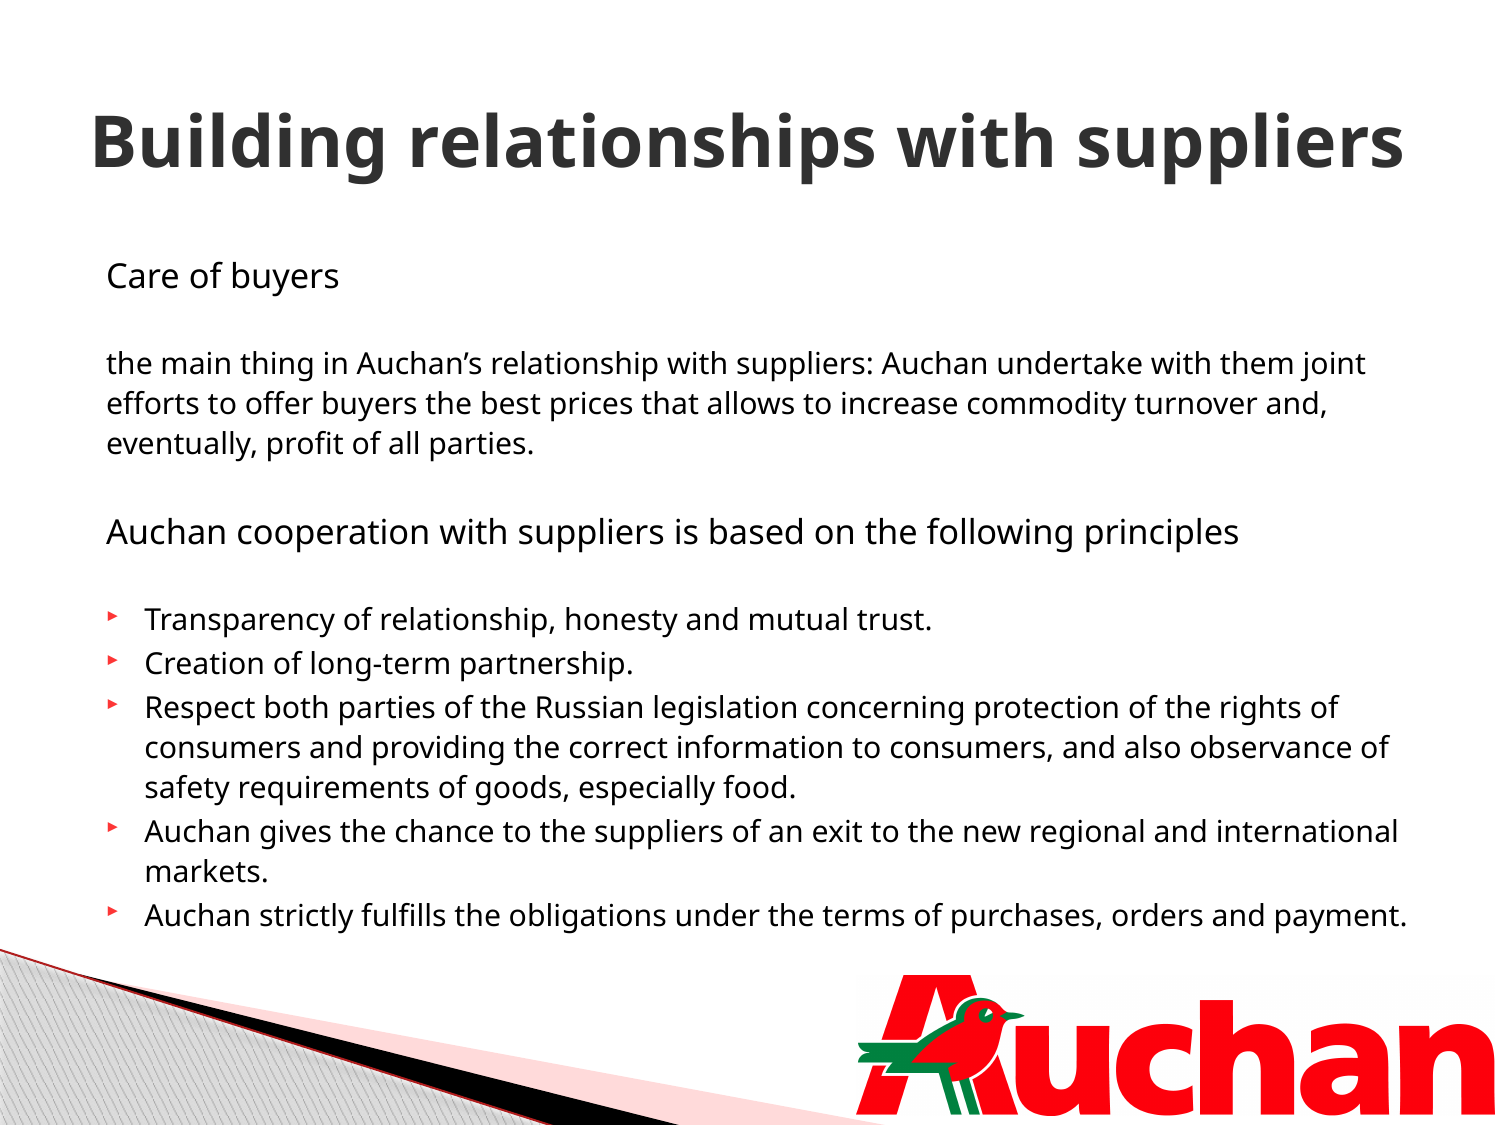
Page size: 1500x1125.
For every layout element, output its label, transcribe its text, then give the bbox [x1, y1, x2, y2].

picture [856, 975, 1495, 1117]
title Building relationships with suppliers [75, 45, 1425, 233]
list Care of buyers the main thing in Auchan’s relationship with suppliers: Auchan undertake with them joint efforts to offer buyers the best prices that allows to increase commodity turnover and, eventually, profit of all parties. Auchan cooperation with suppliers is based on the following principles Transparency of relationship, honesty and mutual trust. Creation of long-term partnership. Respect both parties of the Russian legislation concerning protection of the rights of consumers and providing the correct information to consumers, and also observance of safety requirements of goods, especially food. Auchan gives the chance to the suppliers of an exit to the new regional and international markets. Auchan strictly fulfills the obligations under the terms of purchases, orders and payment. [75, 243, 1425, 986]
